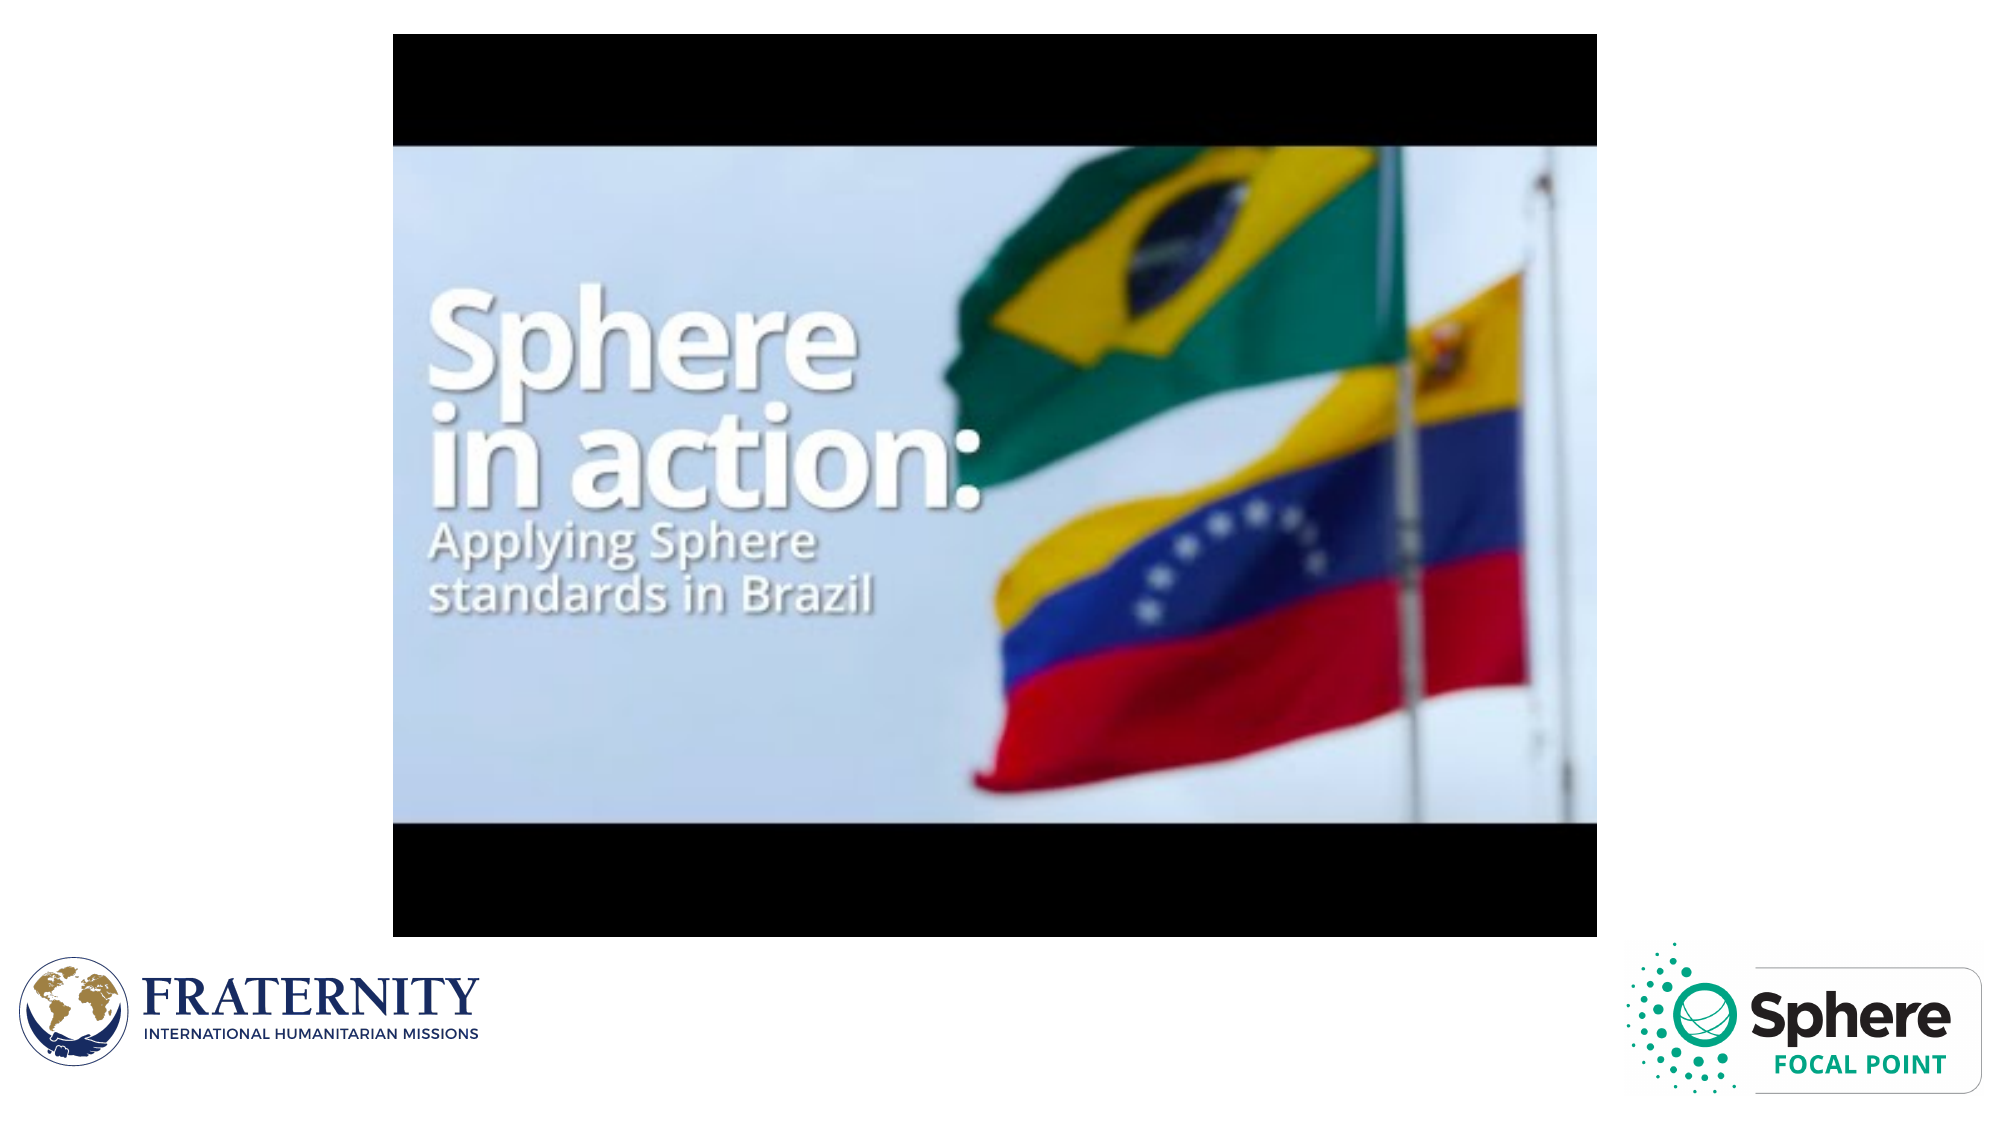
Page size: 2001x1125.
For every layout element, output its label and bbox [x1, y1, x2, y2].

picture [1624, 940, 1984, 1097]
picture [0, 34, 1598, 1087]
